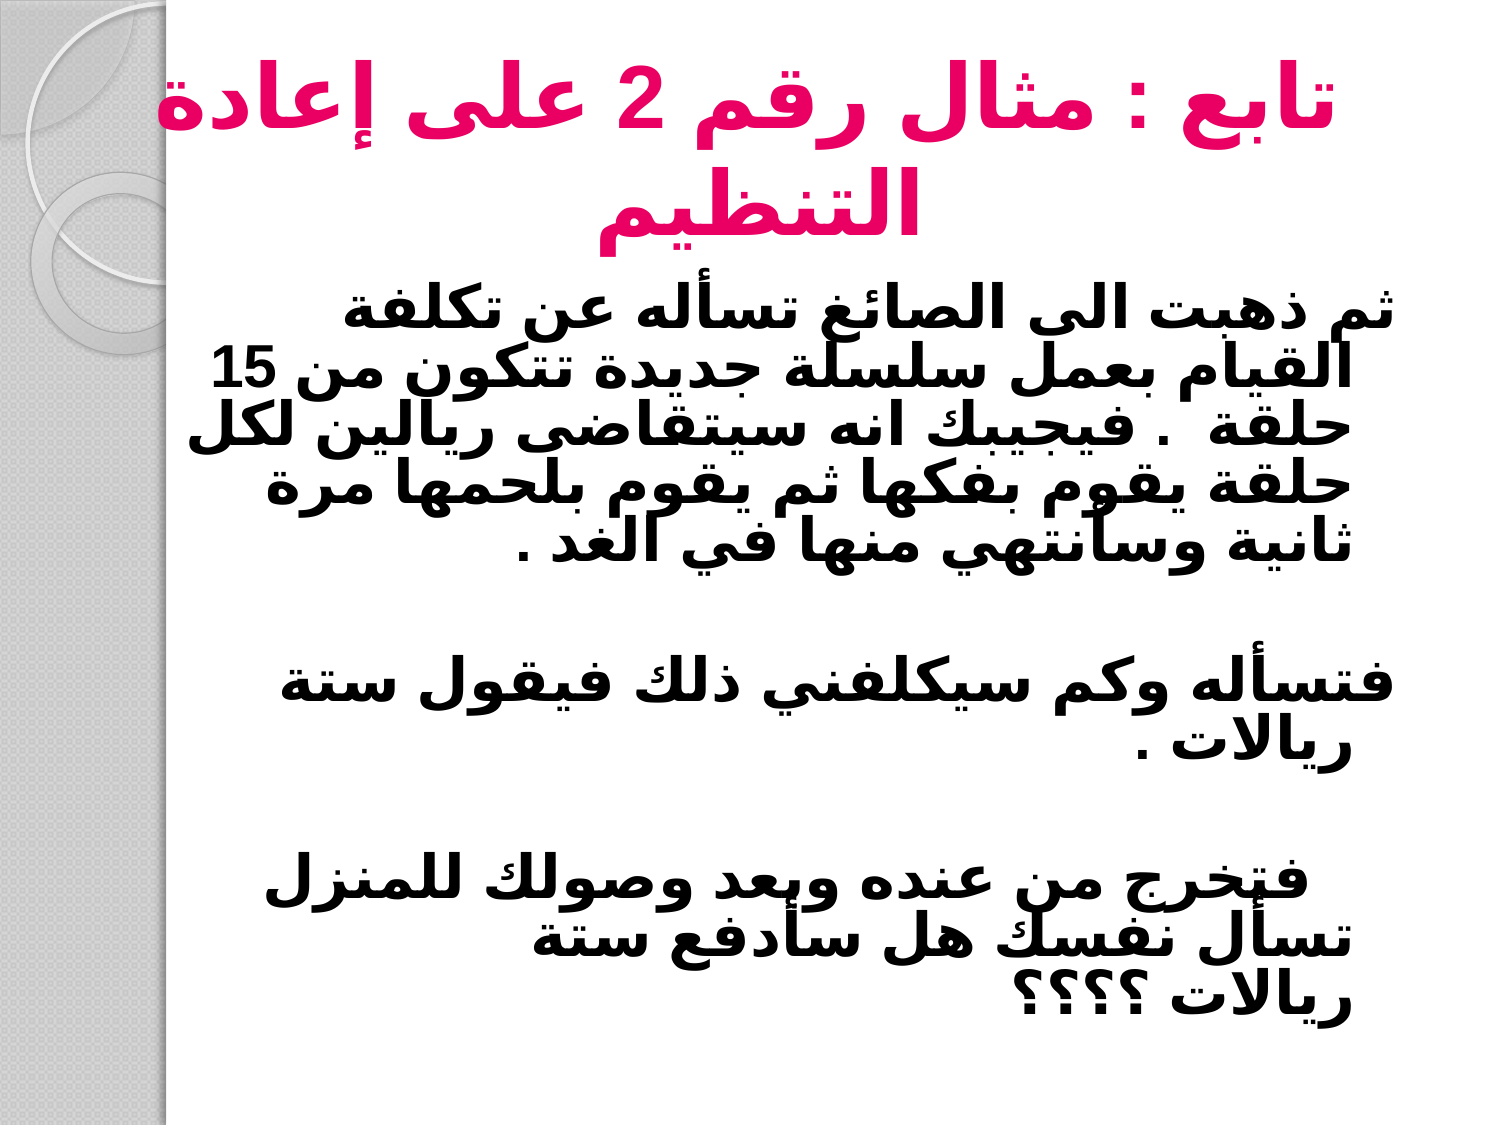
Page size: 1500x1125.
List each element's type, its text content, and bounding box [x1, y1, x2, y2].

title تابع : مثال رقم 2 على إعادة التنظيم [49, 37, 1446, 255]
list ثم ذهبت الى الصائغ تسأله عن تكلفة القيام بعمل سلسلة جديدة تتكون من 15 حلقة . فيجيبك انه سيتقاضى ريالين لكل حلقة يقوم بفكها ثم يقوم بلحمها مرة ثانية وسأنتهي منها في الغد . فتسأله وكم سيكلفني ذلك فيقول ستة ريالات . فتخرج من عنده وبعد وصولك للمنزل تسأل نفسك هل سأدفع ستة ريالات ؟؟؟؟ [162, 275, 1425, 1038]
